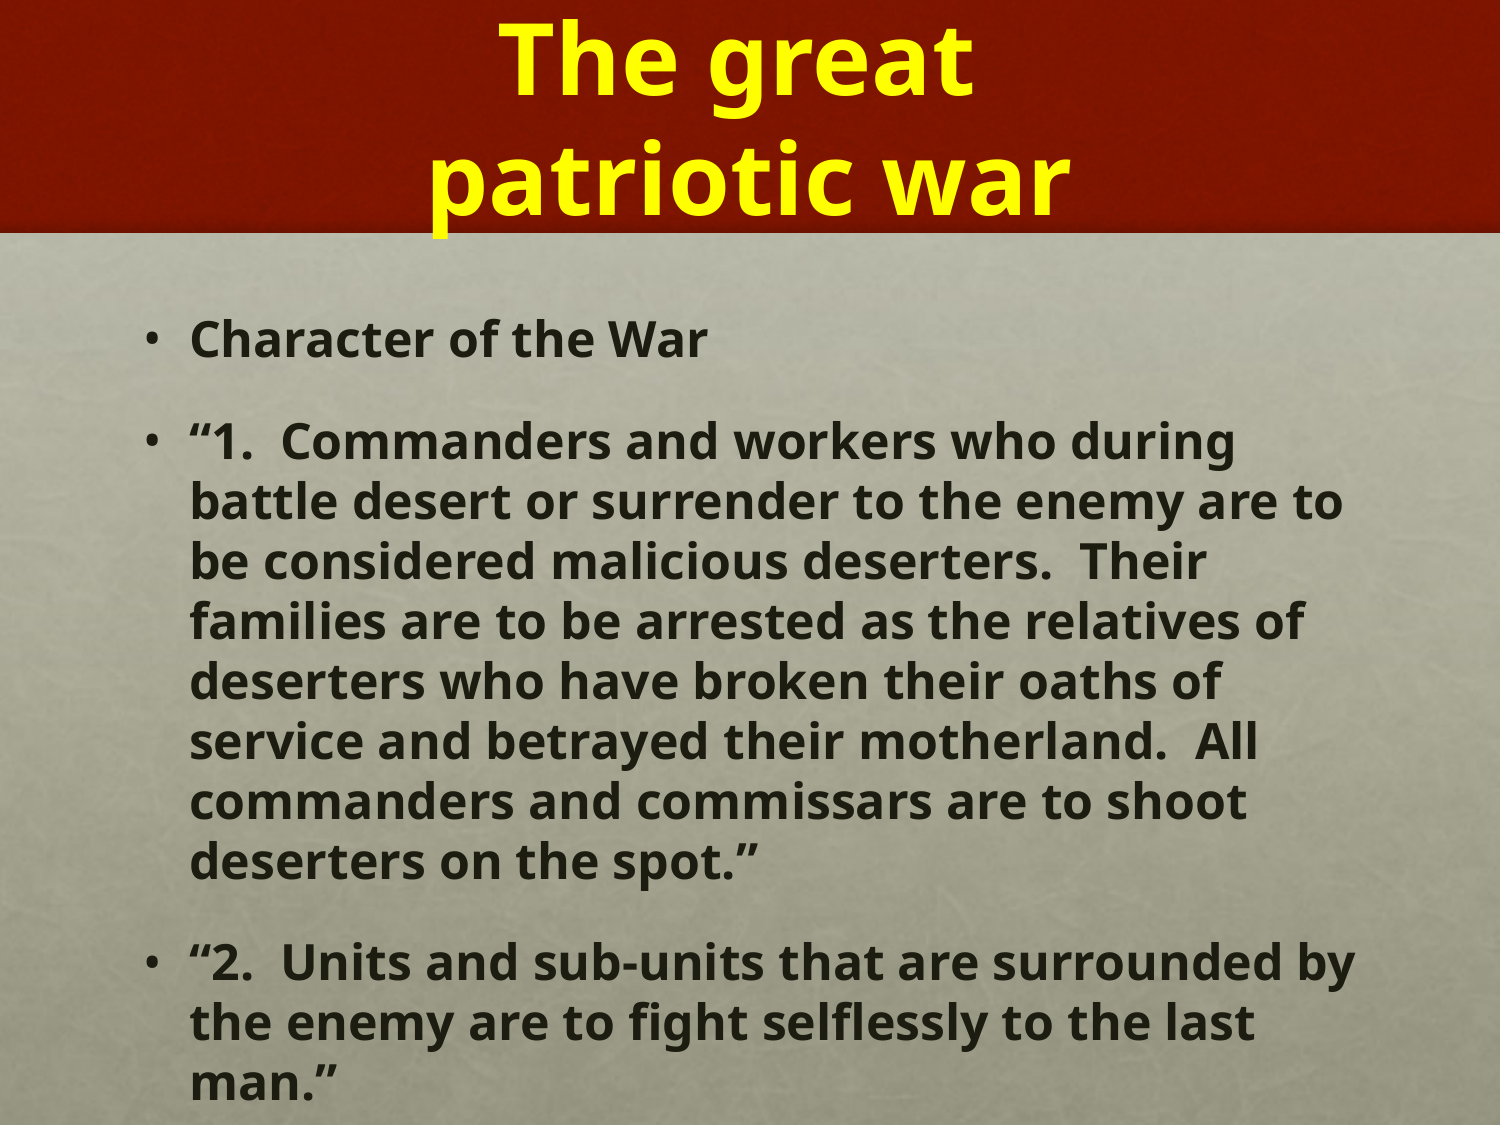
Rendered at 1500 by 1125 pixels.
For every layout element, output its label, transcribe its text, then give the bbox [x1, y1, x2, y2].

picture [0, 214, 1500, 1125]
list Character of the War “1. Commanders and workers who during battle desert or surrender to the enemy are to be considered malicious deserters. Their families are to be arrested as the relatives of deserters who have broken their oaths of service and betrayed their motherland. All commanders and commissars are to shoot deserters on the spot.” “2. Units and sub-units that are surrounded by the enemy are to fight selflessly to the last man.” [127, 299, 1372, 1125]
title The great patriotic war [127, 10, 1372, 221]
